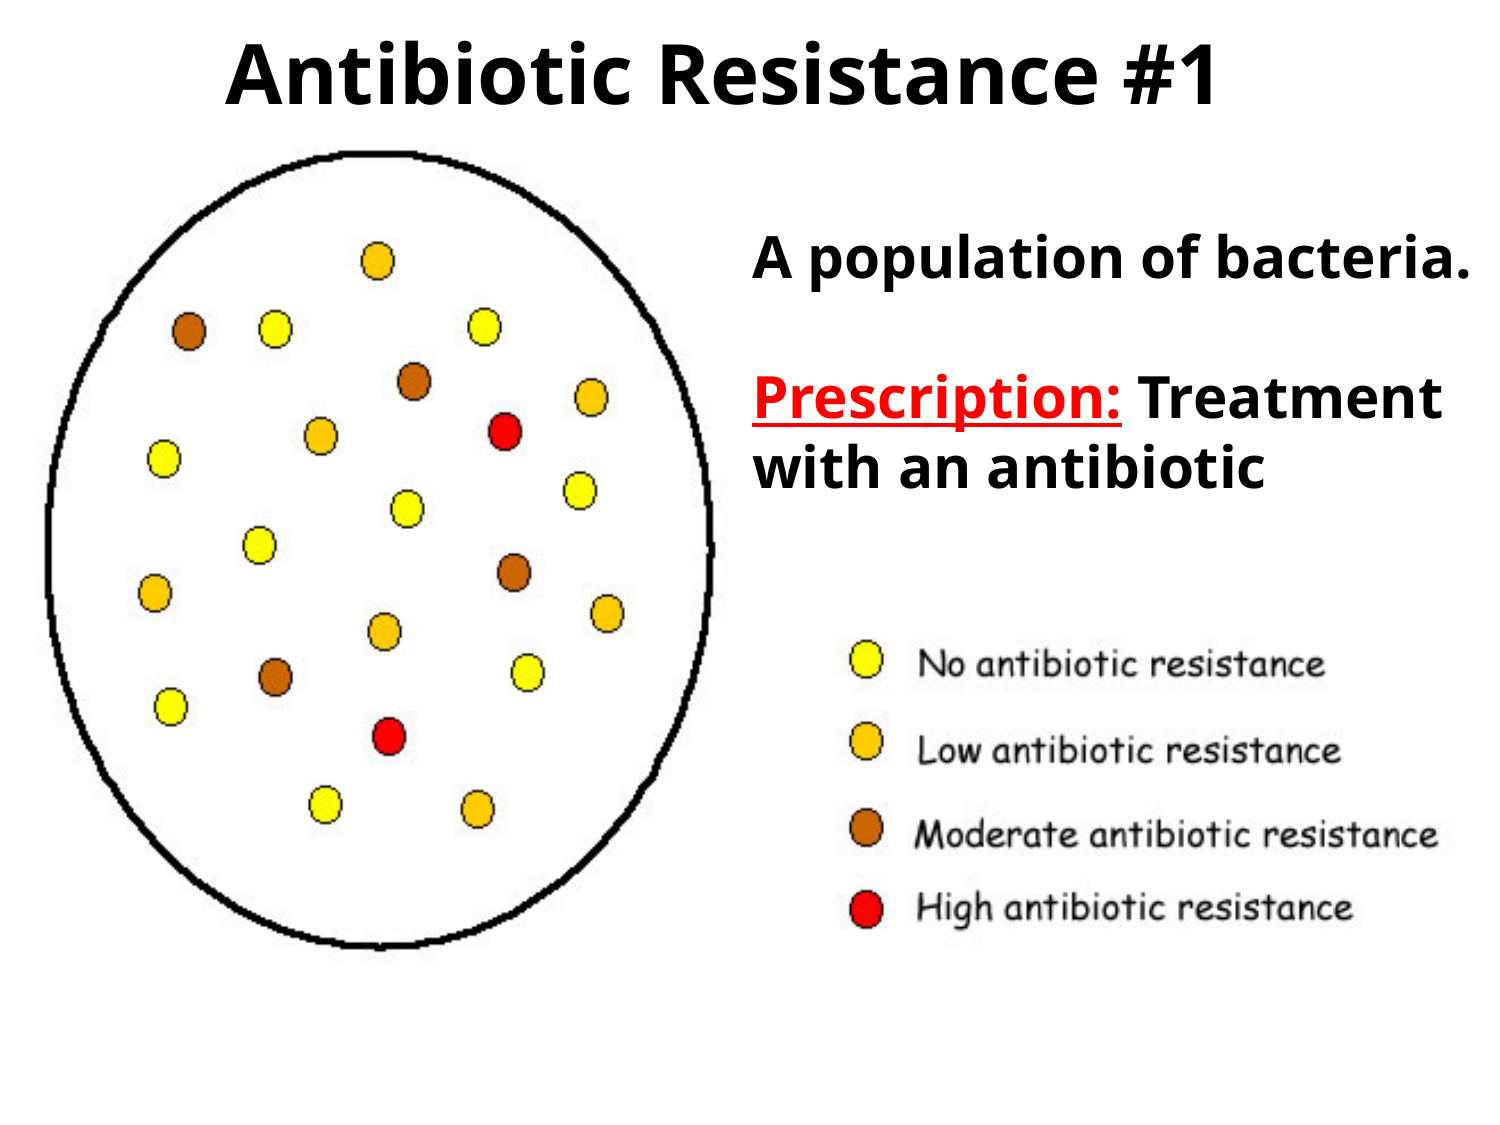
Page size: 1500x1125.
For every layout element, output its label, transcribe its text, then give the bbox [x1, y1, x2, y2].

title Antibiotic Resistance #1 [49, 0, 1401, 73]
picture [0, 74, 1500, 1076]
